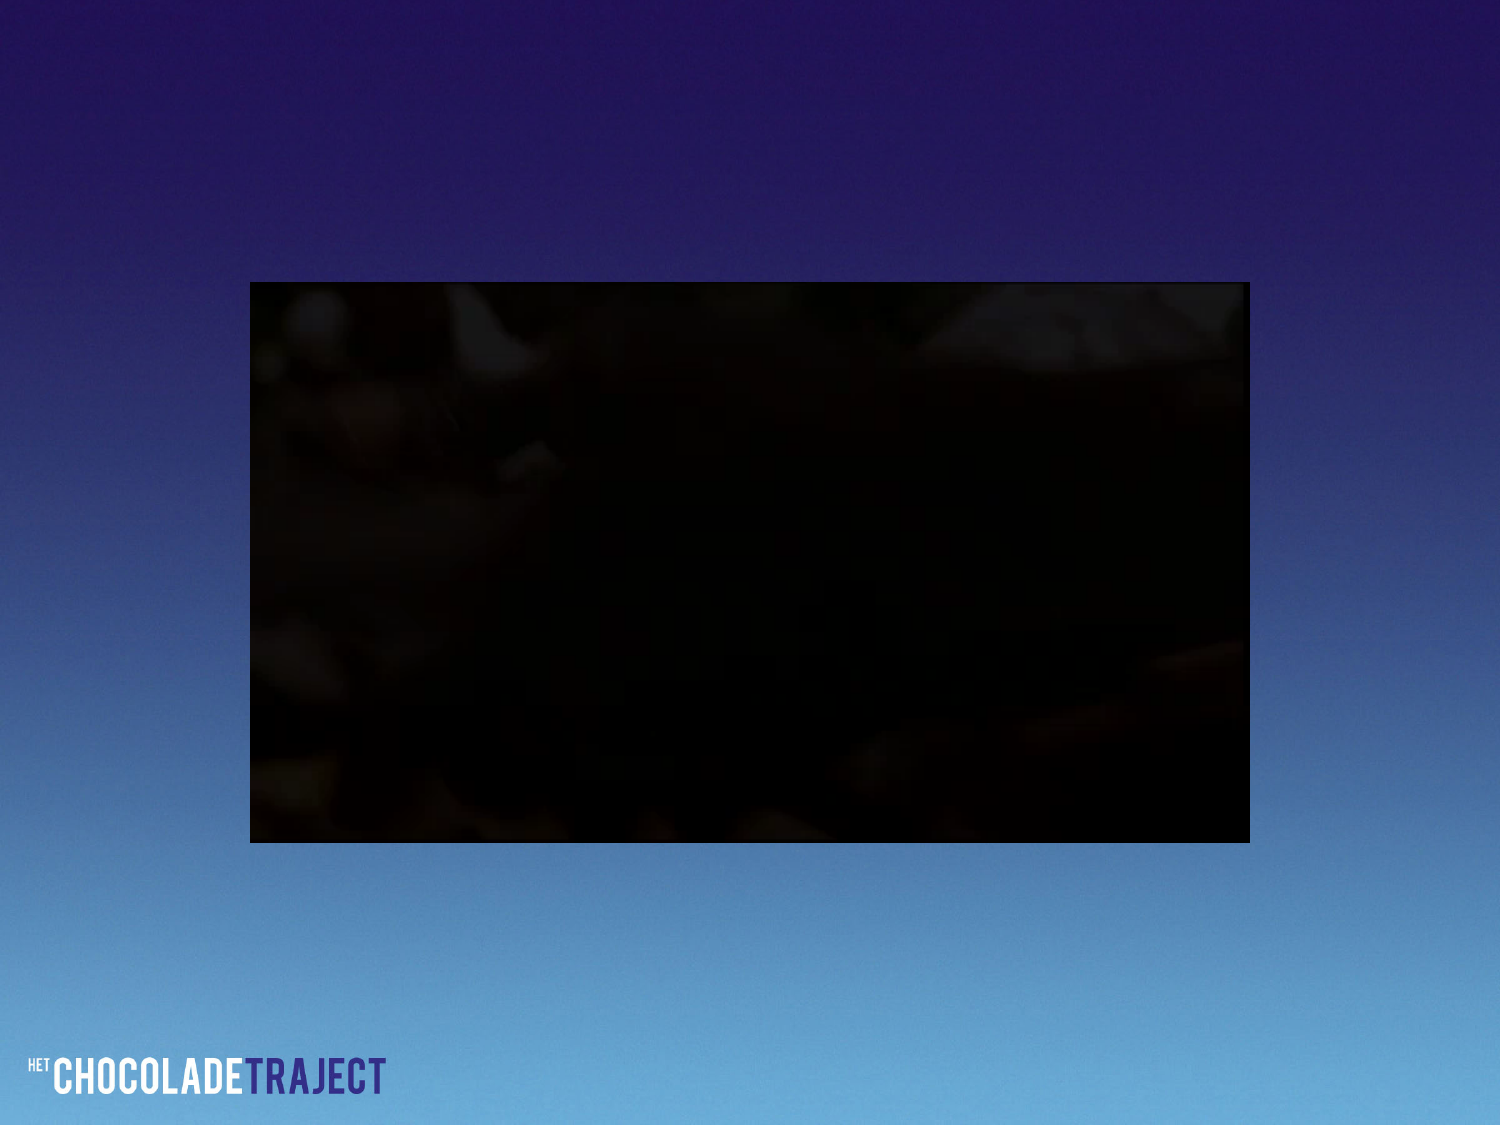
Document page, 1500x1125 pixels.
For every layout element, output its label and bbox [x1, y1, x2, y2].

text_box [249, 281, 1251, 844]
picture [0, 0, 1500, 1125]
